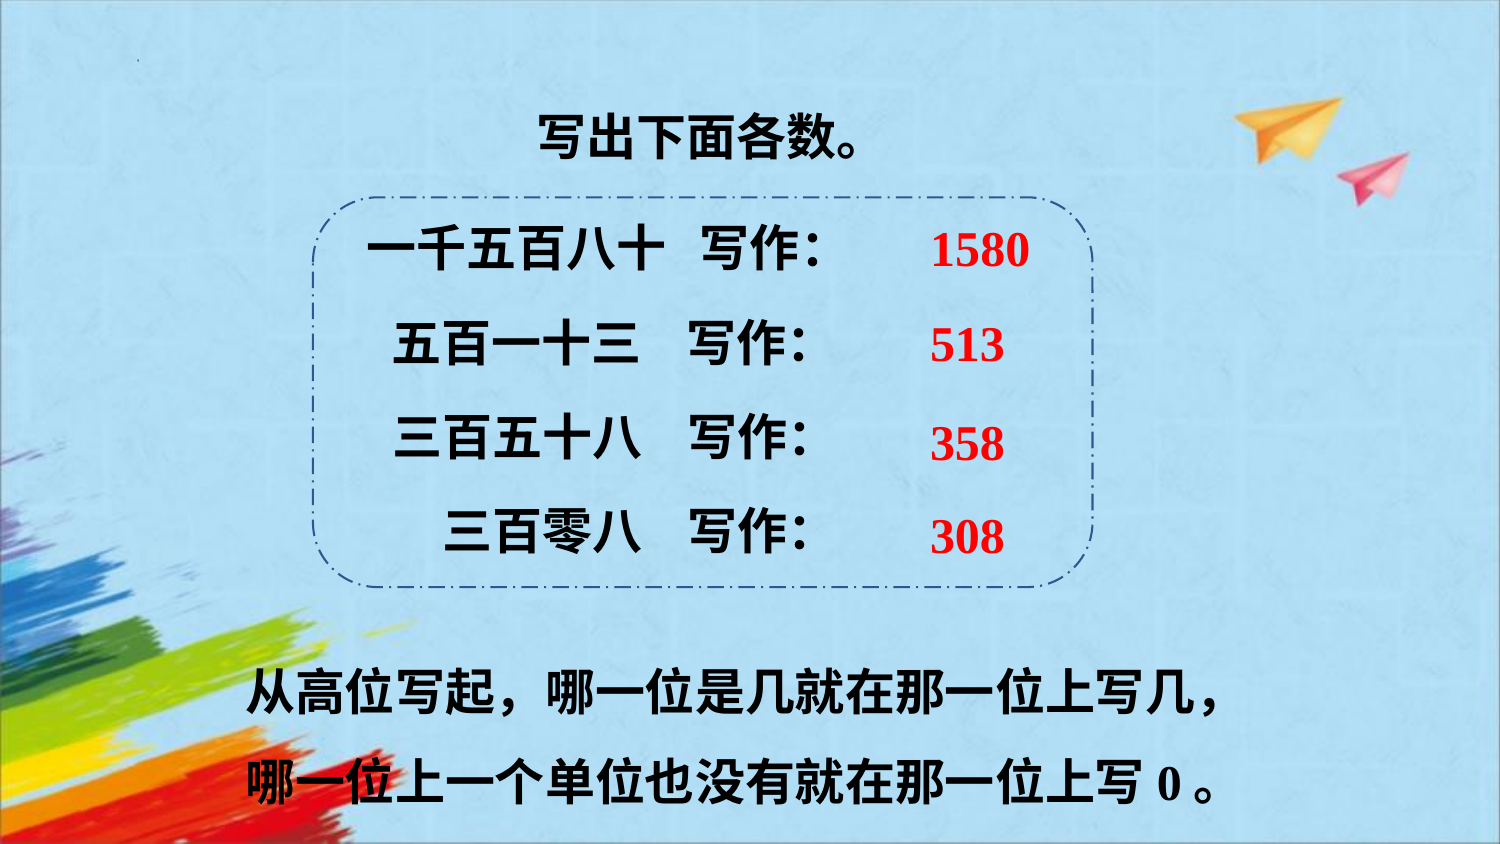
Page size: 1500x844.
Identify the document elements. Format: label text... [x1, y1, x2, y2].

picture [0, 0, 1500, 844]
text_box 写出下面各数。 [521, 97, 884, 173]
text_box 从高位写起，哪一位是几就在那一位上写几，哪一位上一个单位也没有就在那一位上写0。 [230, 622, 1306, 818]
text_box [311, 196, 1094, 589]
